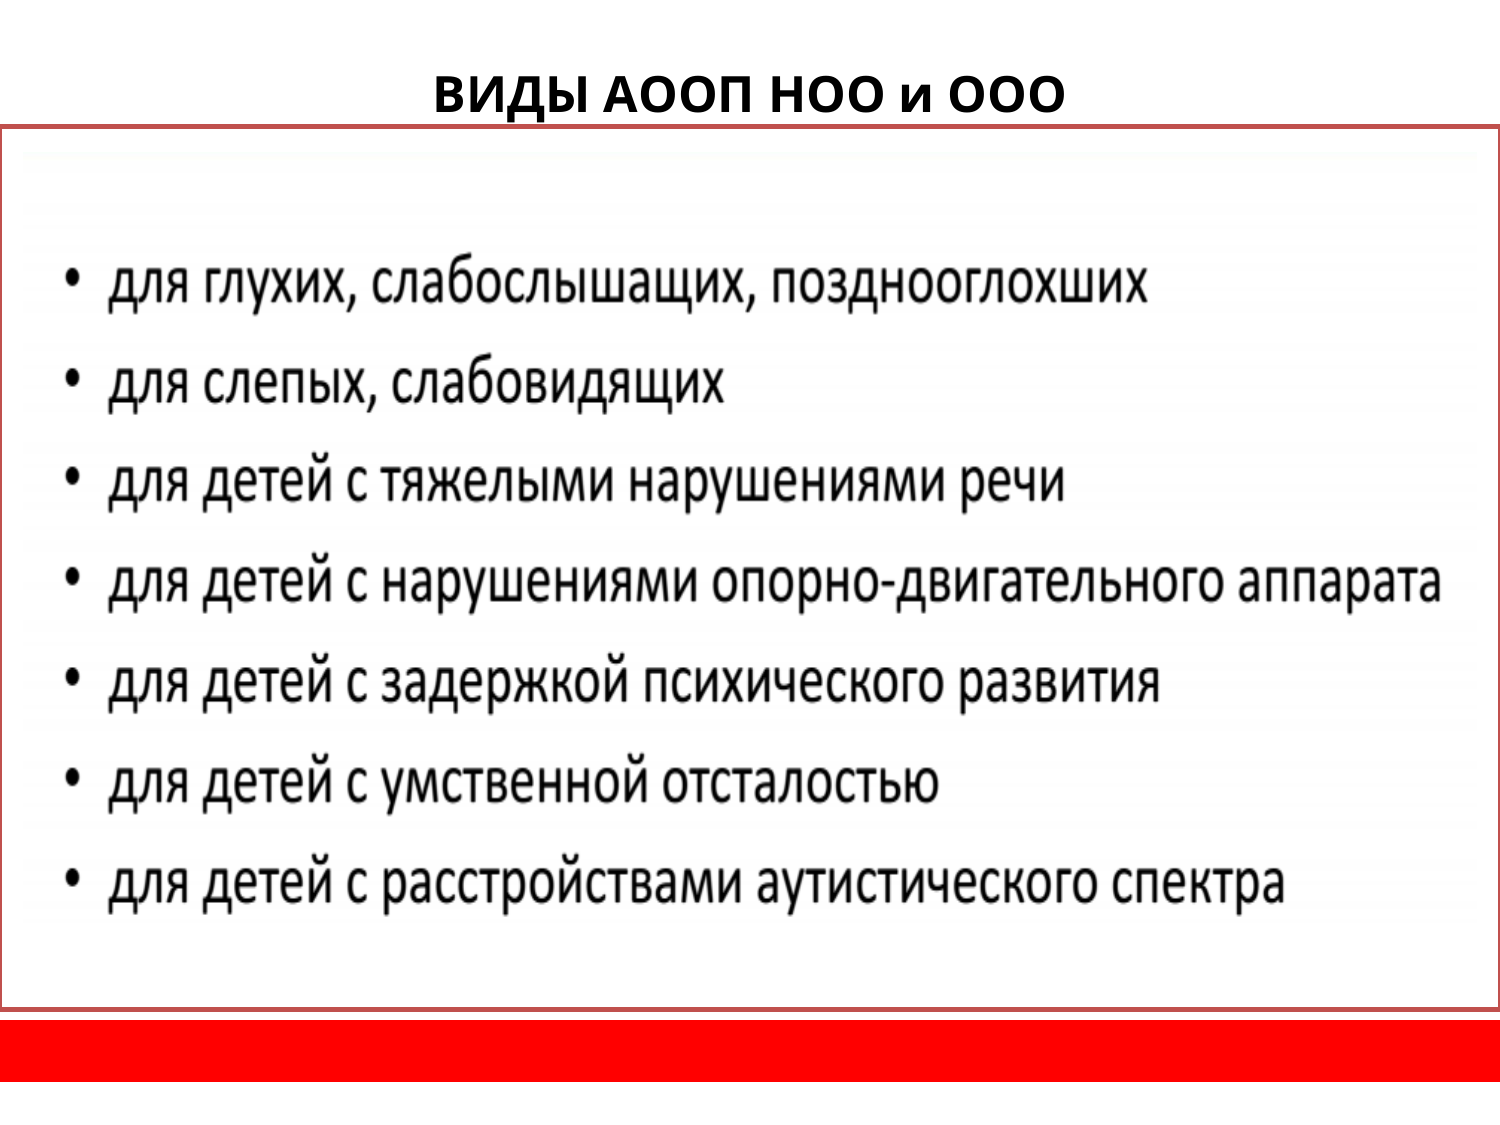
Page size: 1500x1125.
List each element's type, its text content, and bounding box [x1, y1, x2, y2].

text_box ВИДЫ АООП НОО и ООО [0, 43, 1500, 142]
picture [22, 151, 1478, 923]
text_box [0, 1020, 1500, 1082]
text_box [0, 142, 1500, 1012]
